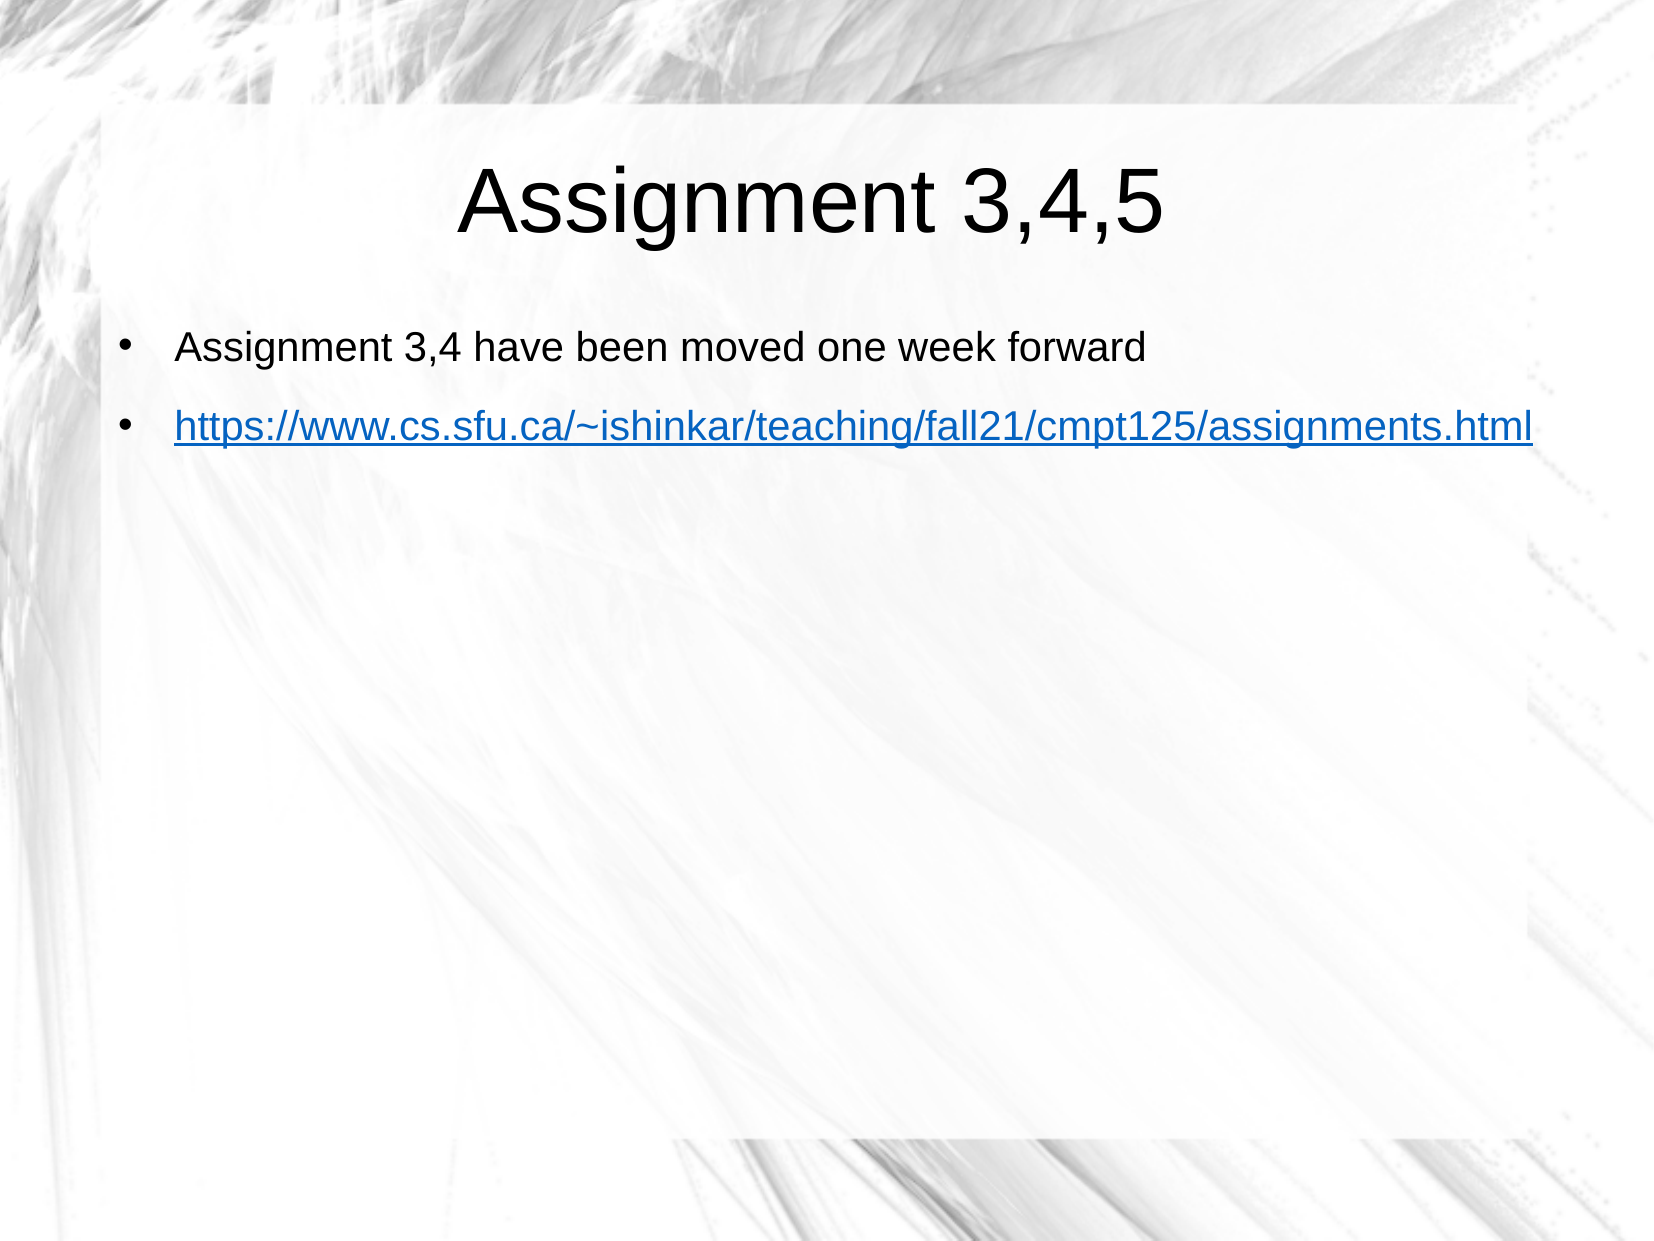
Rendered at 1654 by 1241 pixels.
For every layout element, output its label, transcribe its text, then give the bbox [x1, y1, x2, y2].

picture [0, 0, 1654, 1241]
list Assignment 3,4 have been moved one week forward https://www.cs.sfu.ca/~ishinkar/teaching/fall21/cmpt125/assignments.html [118, 319, 1571, 1102]
title Assignment 3,4,5 [118, 112, 1506, 281]
